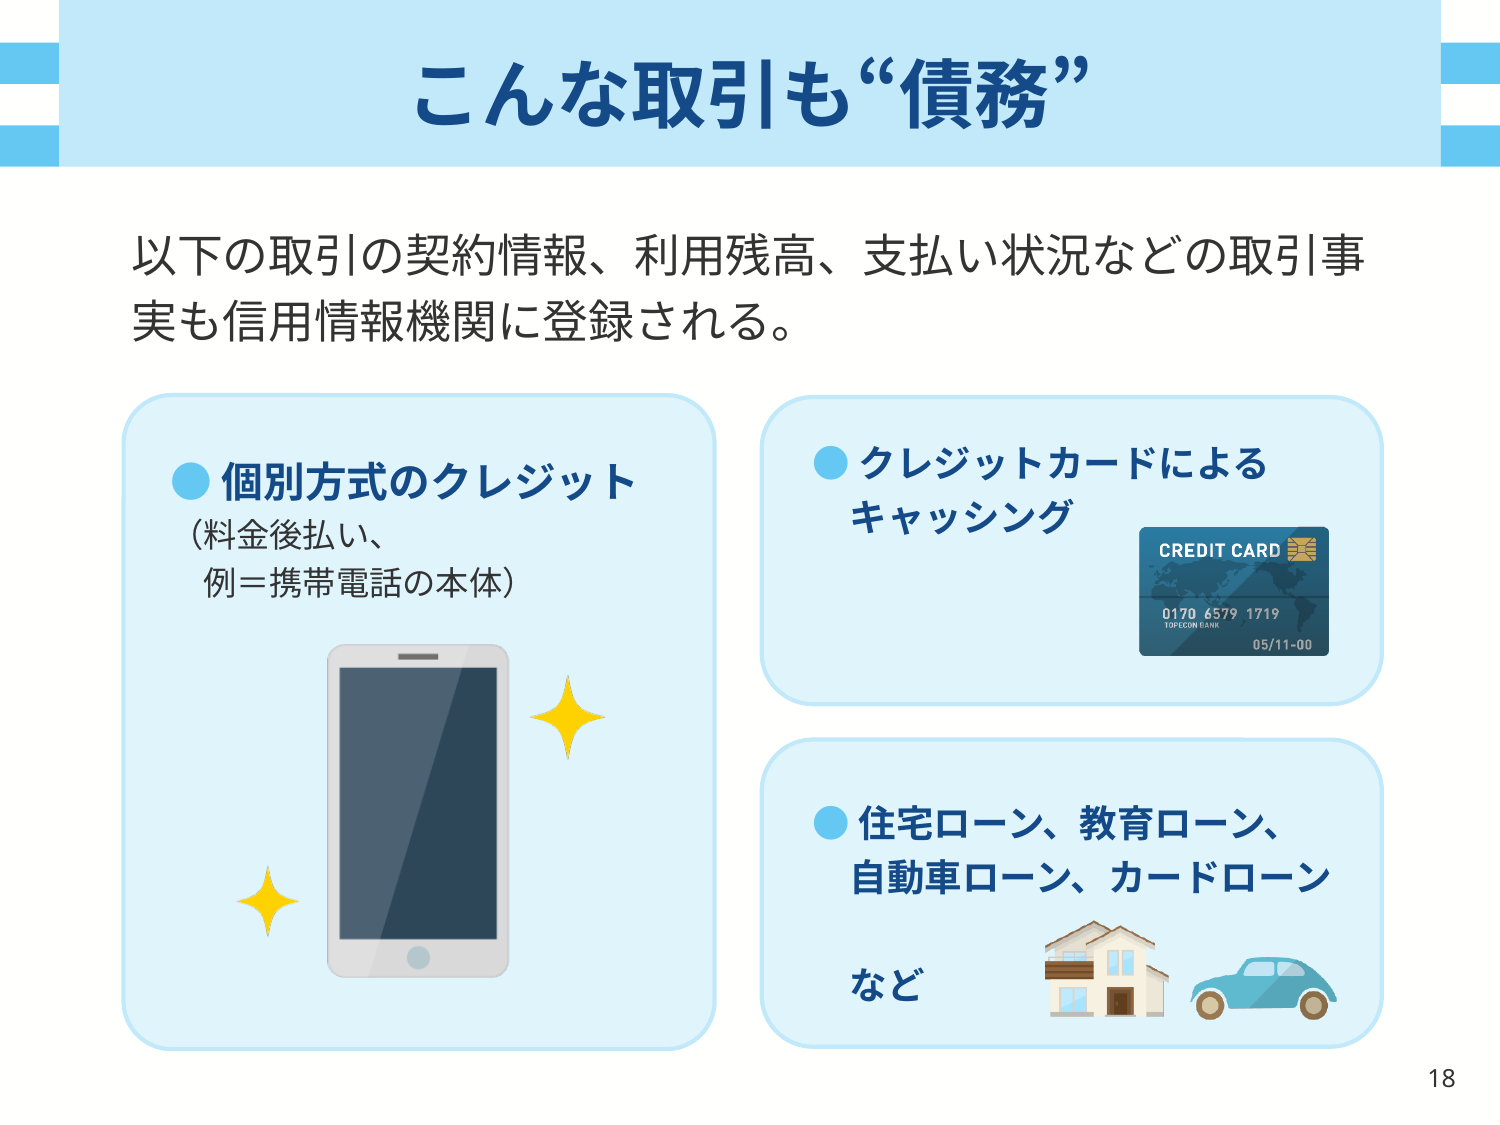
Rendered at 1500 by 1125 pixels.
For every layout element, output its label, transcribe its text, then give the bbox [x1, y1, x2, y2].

text_box ●クレジットカードによる キャッシング [797, 423, 1326, 547]
picture [1045, 920, 1169, 1017]
text_box [123, 394, 716, 1050]
text_box [761, 739, 1383, 1048]
picture [1139, 526, 1329, 656]
text_box 以下の取引の契約情報、利用残高、支払い状況などの取引事実も信用情報機関に登録される。 [116, 208, 1384, 355]
slide_number 17 [1133, 1049, 1472, 1109]
title こんな取引も“債務” [85, 8, 1415, 167]
picture [236, 644, 606, 978]
text_box ●住宅ローン、教育ローン、 自動車ローン、カードローン など [797, 783, 1377, 1015]
text_box ●個別方式のクレジット （料金後払い、 例＝携帯電話の本体） [155, 438, 683, 610]
text_box [761, 396, 1383, 705]
picture [1190, 957, 1337, 1020]
